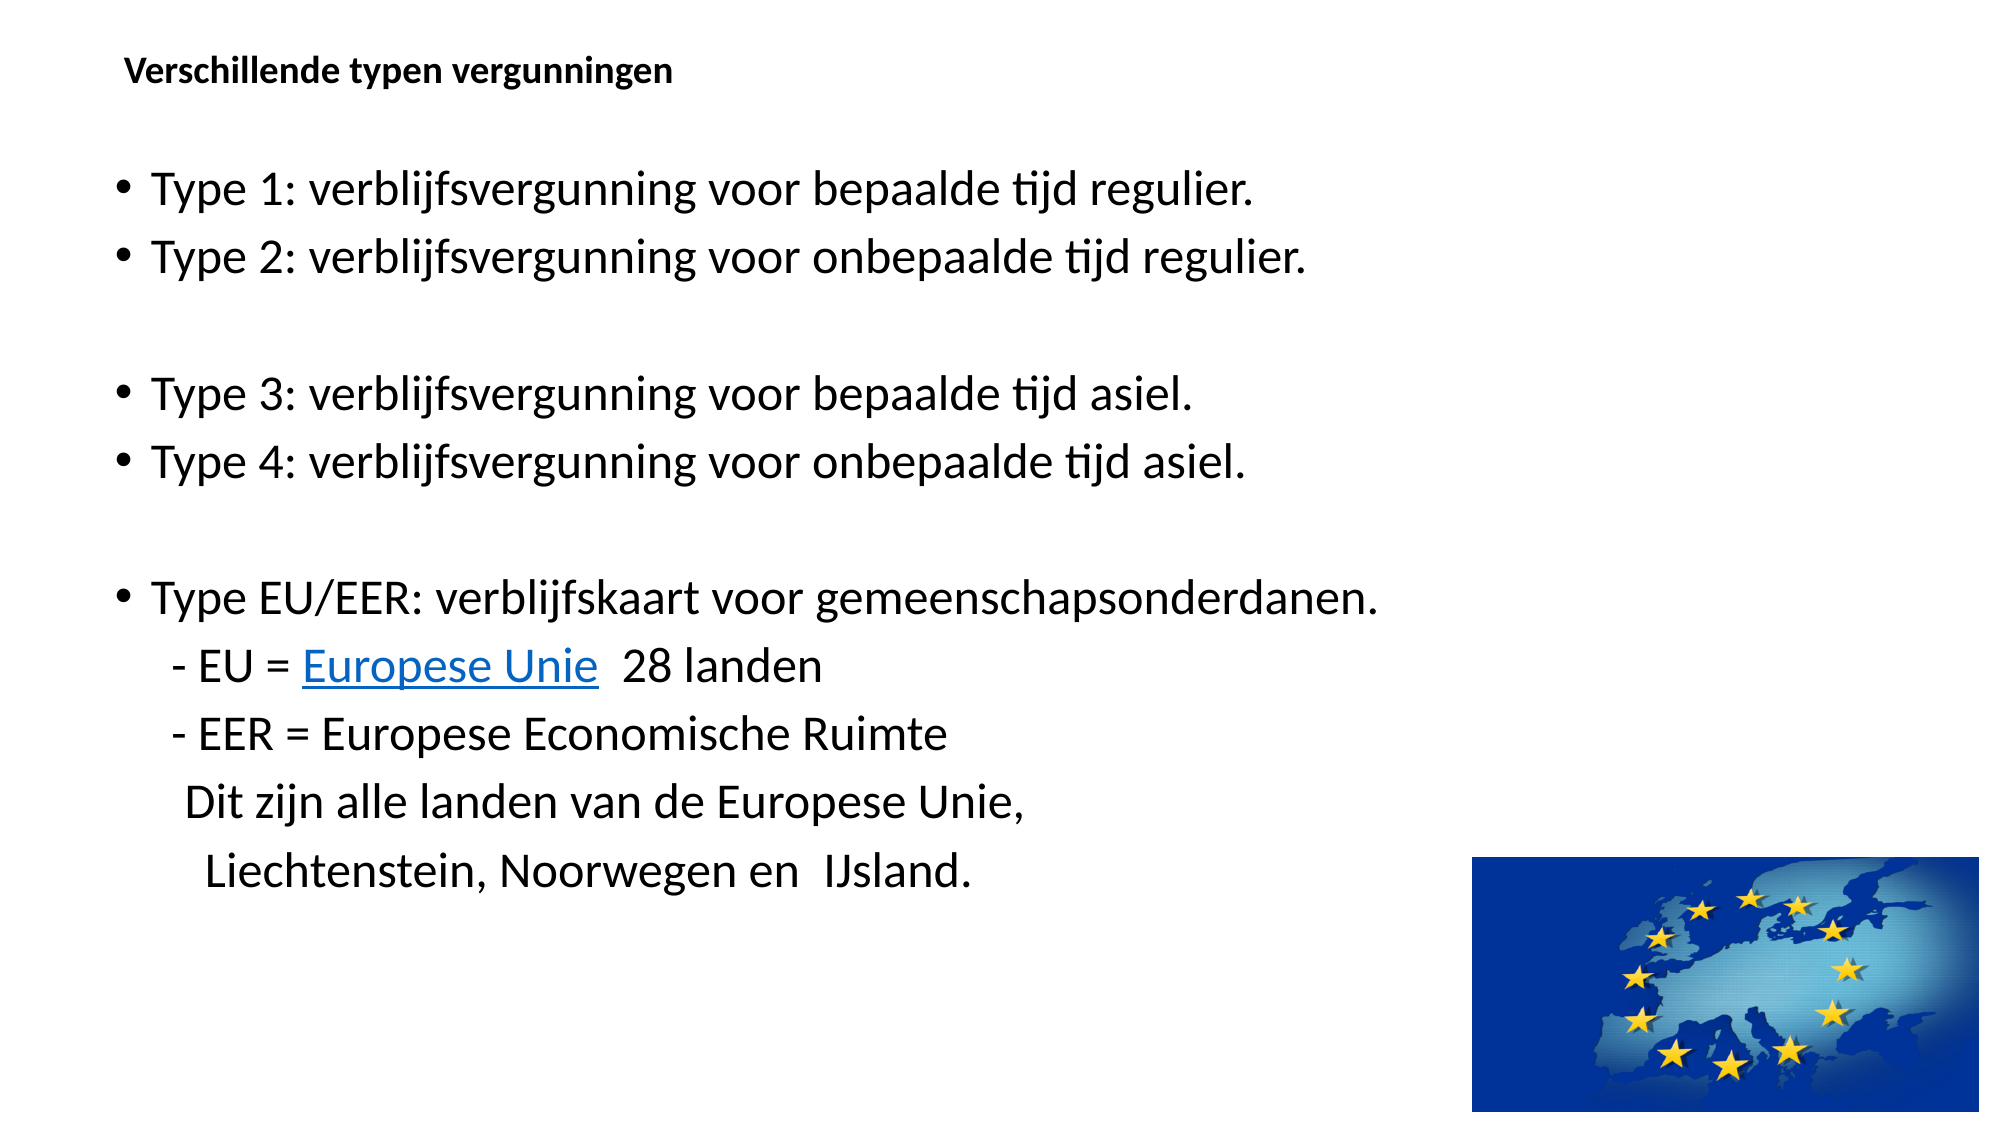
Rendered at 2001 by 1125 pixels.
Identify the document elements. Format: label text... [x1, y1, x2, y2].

picture [1472, 857, 1979, 1112]
list Verschillende typen vergunningen Type 1: verblijfsvergunning voor bepaalde tijd regulier. Type 2: verblijfsvergunning voor onbepaalde tijd regulier. Type 3: verblijfsvergunning voor bepaalde tijd asiel. Type 4: verblijfsvergunning voor onbepaalde tijd asiel. Type EU/EER: verblijfskaart voor gemeenschapsonderdanen. - EU = Europese Unie 28 landen - EER = Europese Economische Ruimte Dit zijn alle landen van de Europese Unie, Liechtenstein, Noorwegen en IJsland. [99, 42, 1900, 1005]
